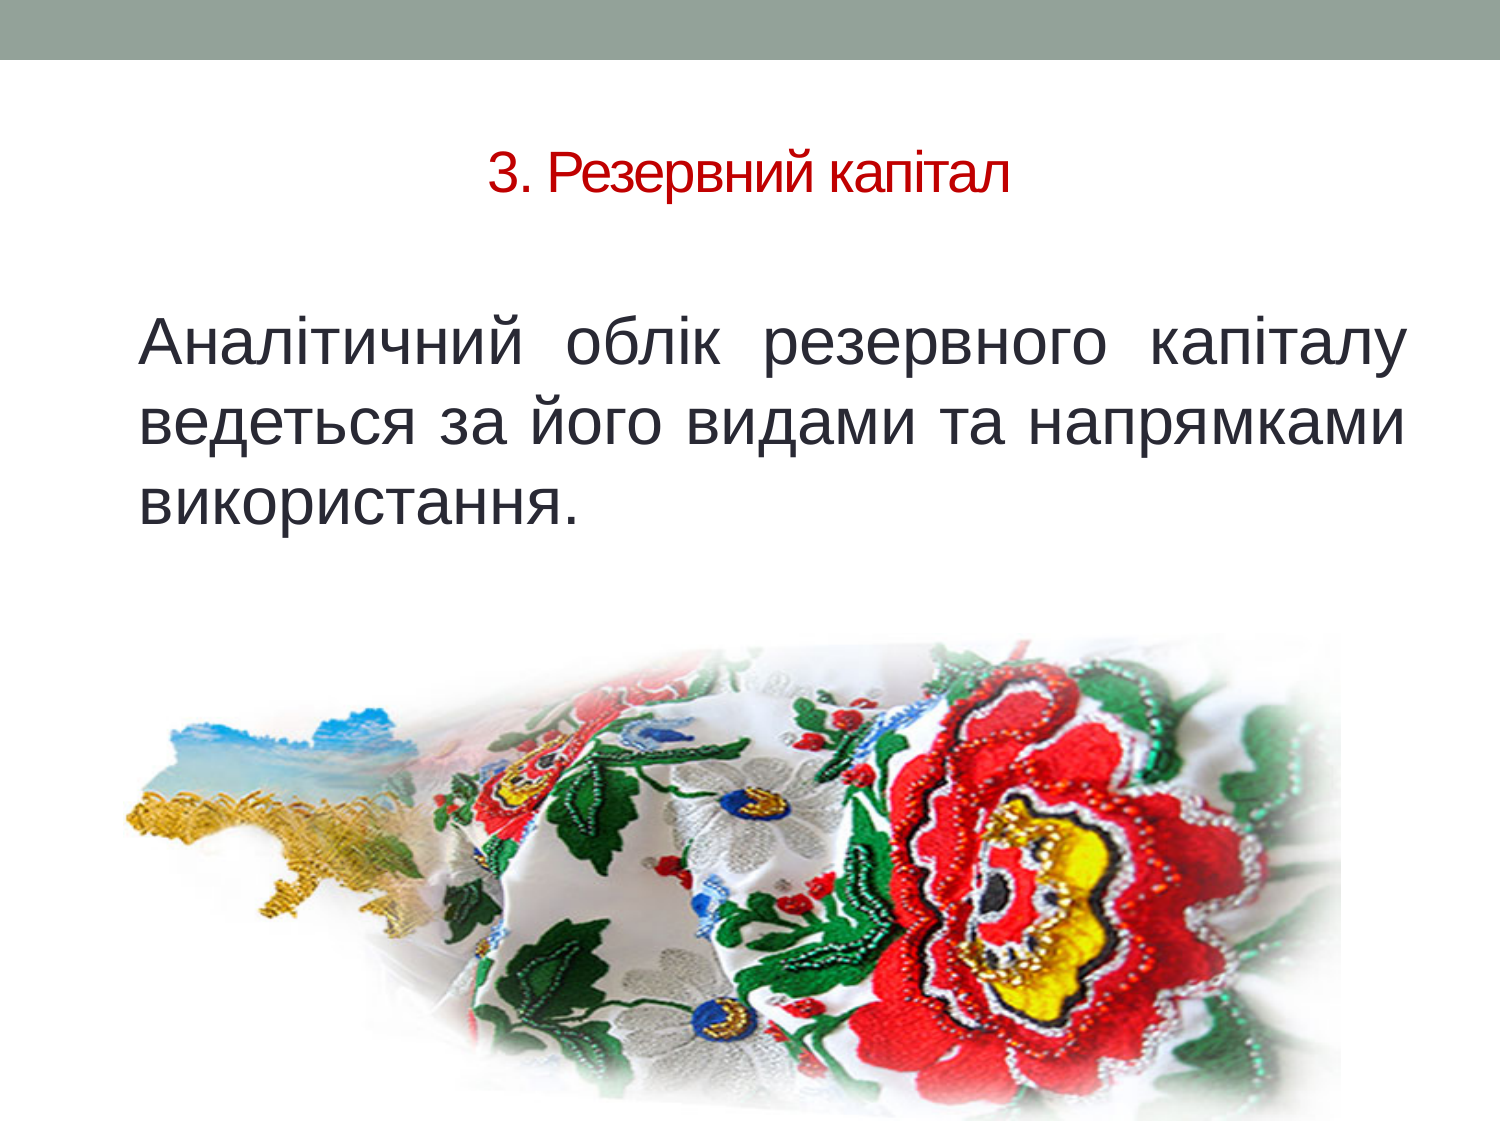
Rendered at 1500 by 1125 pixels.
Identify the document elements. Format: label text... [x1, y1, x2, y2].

picture [123, 633, 1341, 1122]
text_box Аналітичний облік резервного капіталу ведеться за його видами та напрямками використання. [123, 290, 1424, 546]
title 3. Резервний капітал [75, 87, 1425, 250]
